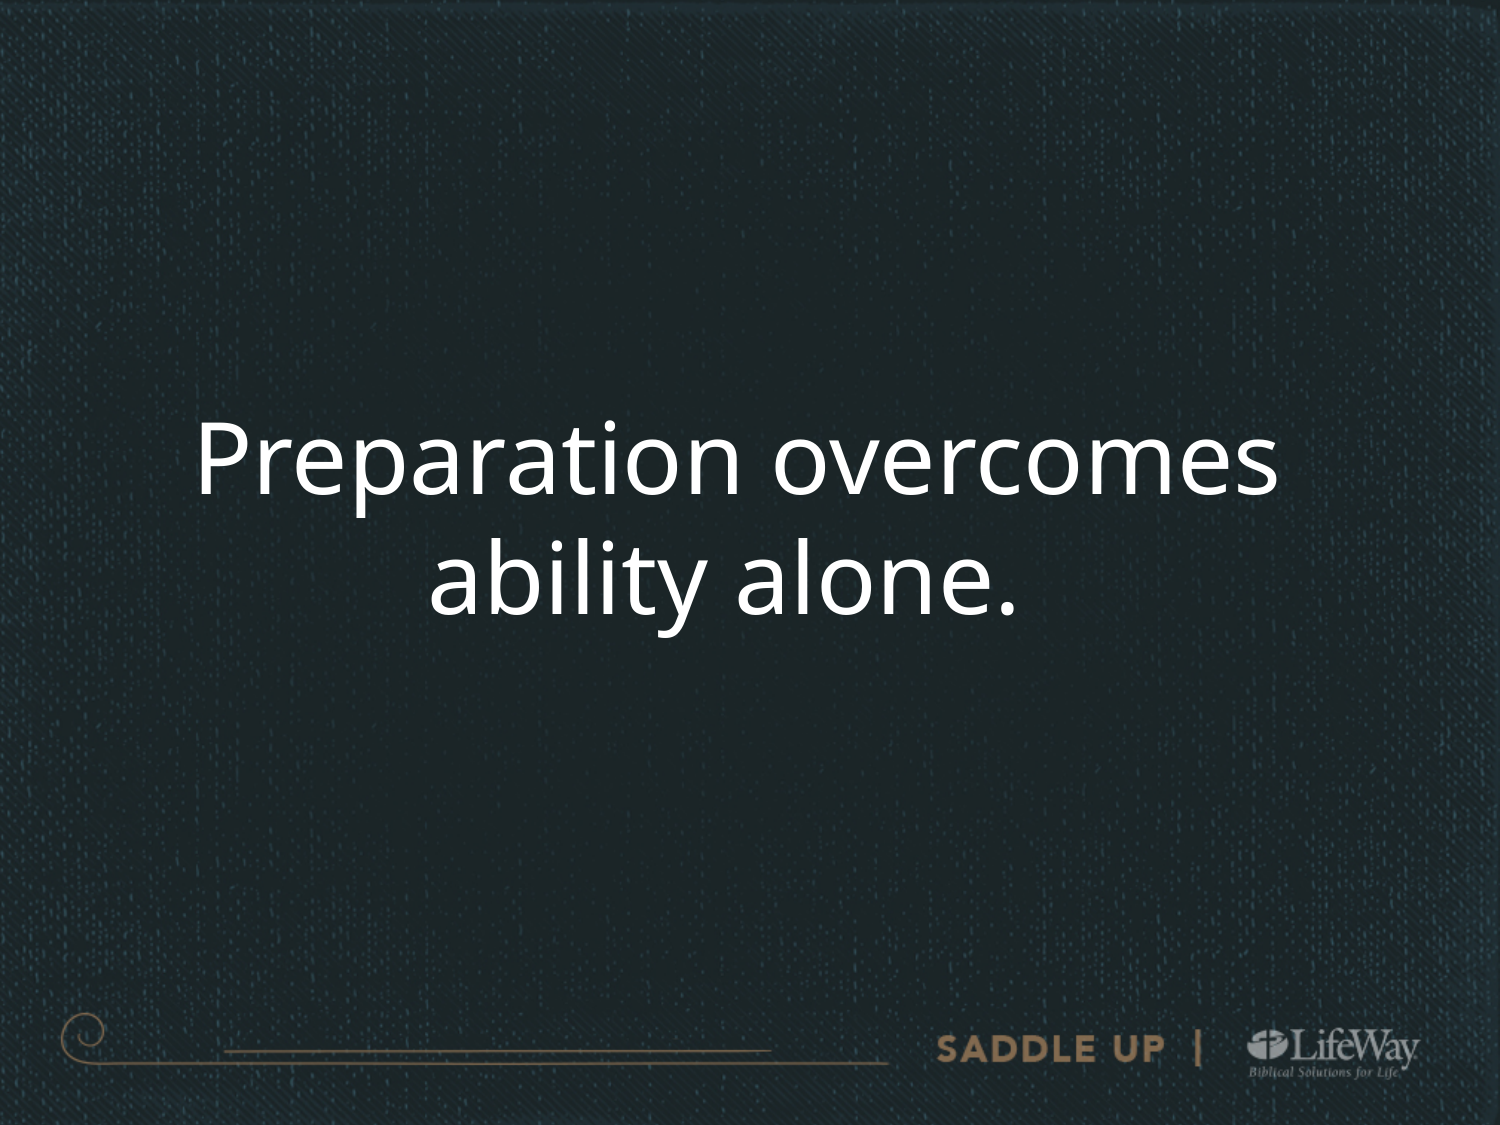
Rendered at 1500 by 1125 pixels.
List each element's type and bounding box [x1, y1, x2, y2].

list [0, 0, 1500, 1125]
